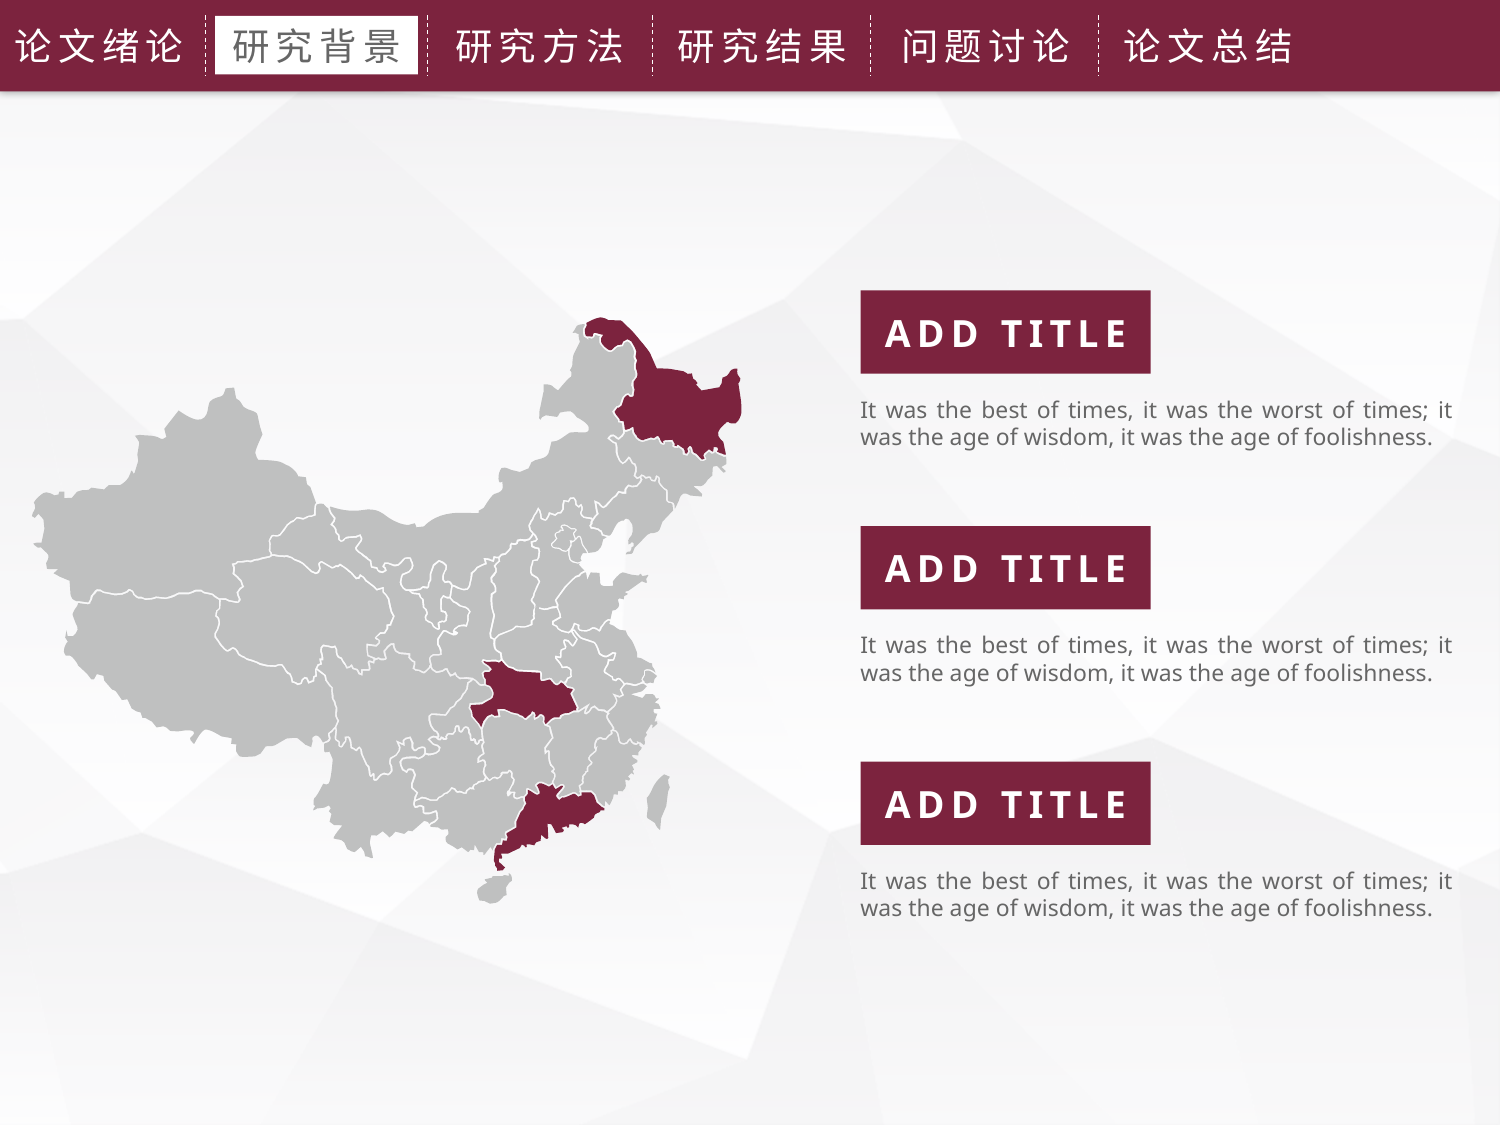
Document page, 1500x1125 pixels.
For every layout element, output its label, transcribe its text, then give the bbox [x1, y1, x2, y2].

text_box 论文总结 [1109, 15, 1322, 76]
text_box 问题讨论 [886, 15, 1098, 76]
text_box 研究结果 [871, 15, 876, 76]
text_box 论文绪论 [206, 15, 211, 76]
text_box 论文绪论 [0, 15, 205, 76]
text_box 研究结果 [663, 15, 870, 76]
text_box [31, 290, 1468, 930]
text_box 研究背景 [213, 15, 420, 76]
picture [0, 92, 1500, 1125]
text_box [0, 0, 1500, 92]
text_box 研究方法 [440, 15, 652, 76]
